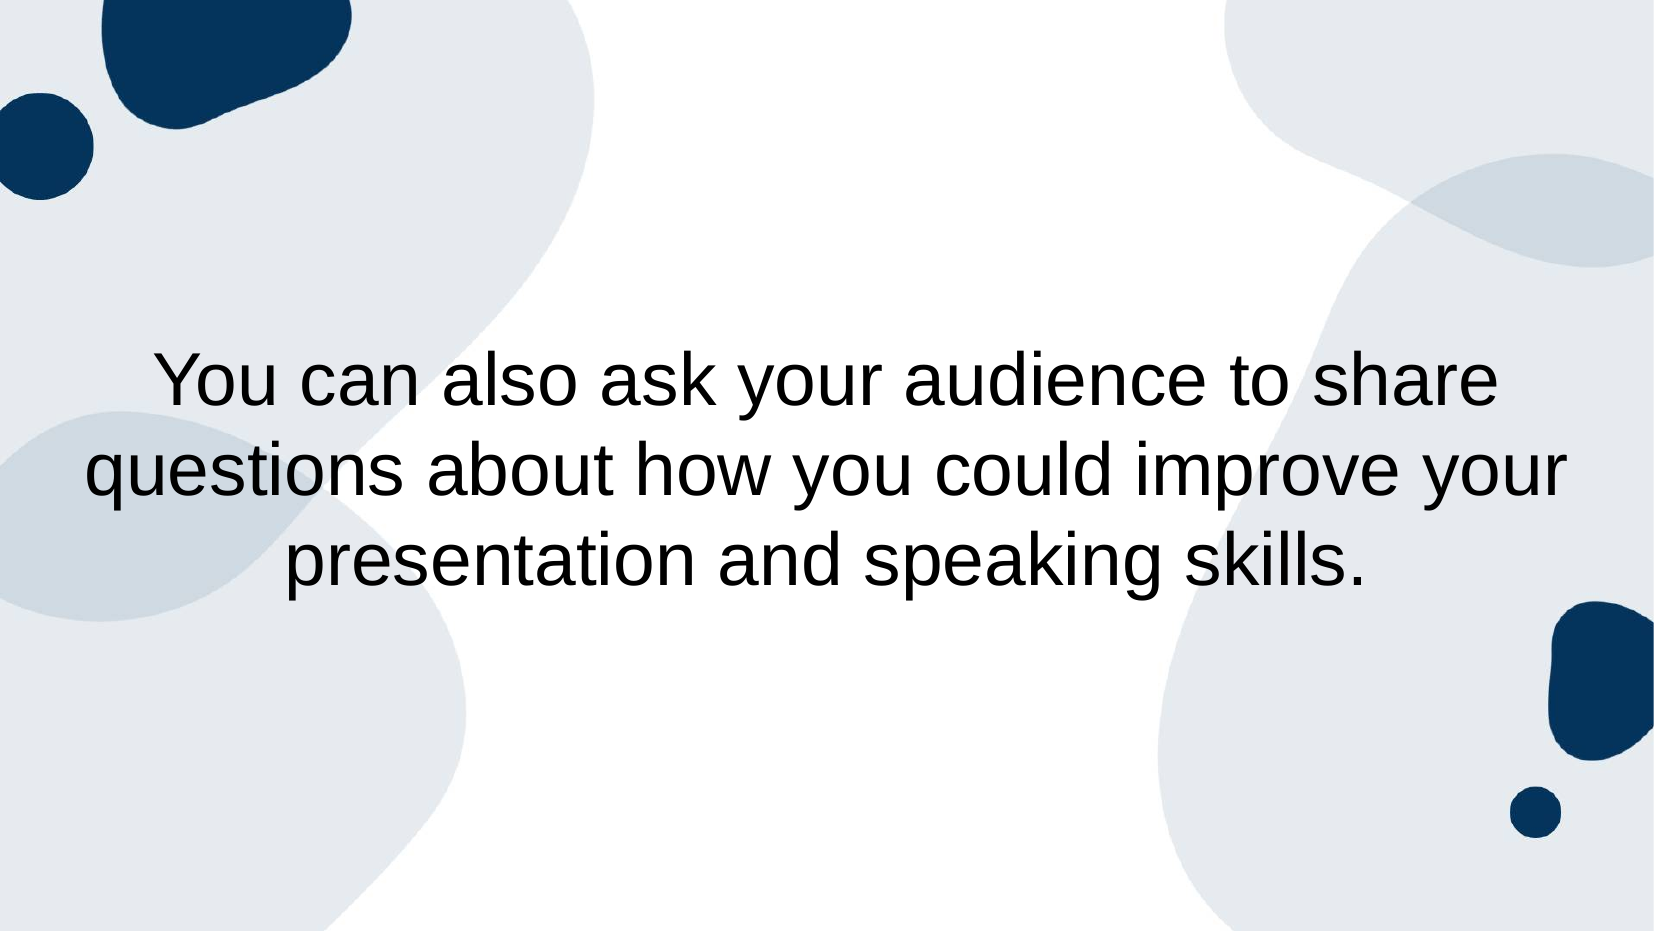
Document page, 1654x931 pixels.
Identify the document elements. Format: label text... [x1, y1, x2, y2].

picture [0, 0, 1654, 931]
subtitle You can also ask your audience to share questions about how you could improve your presentation and speaking skills. [82, 105, 1571, 825]
